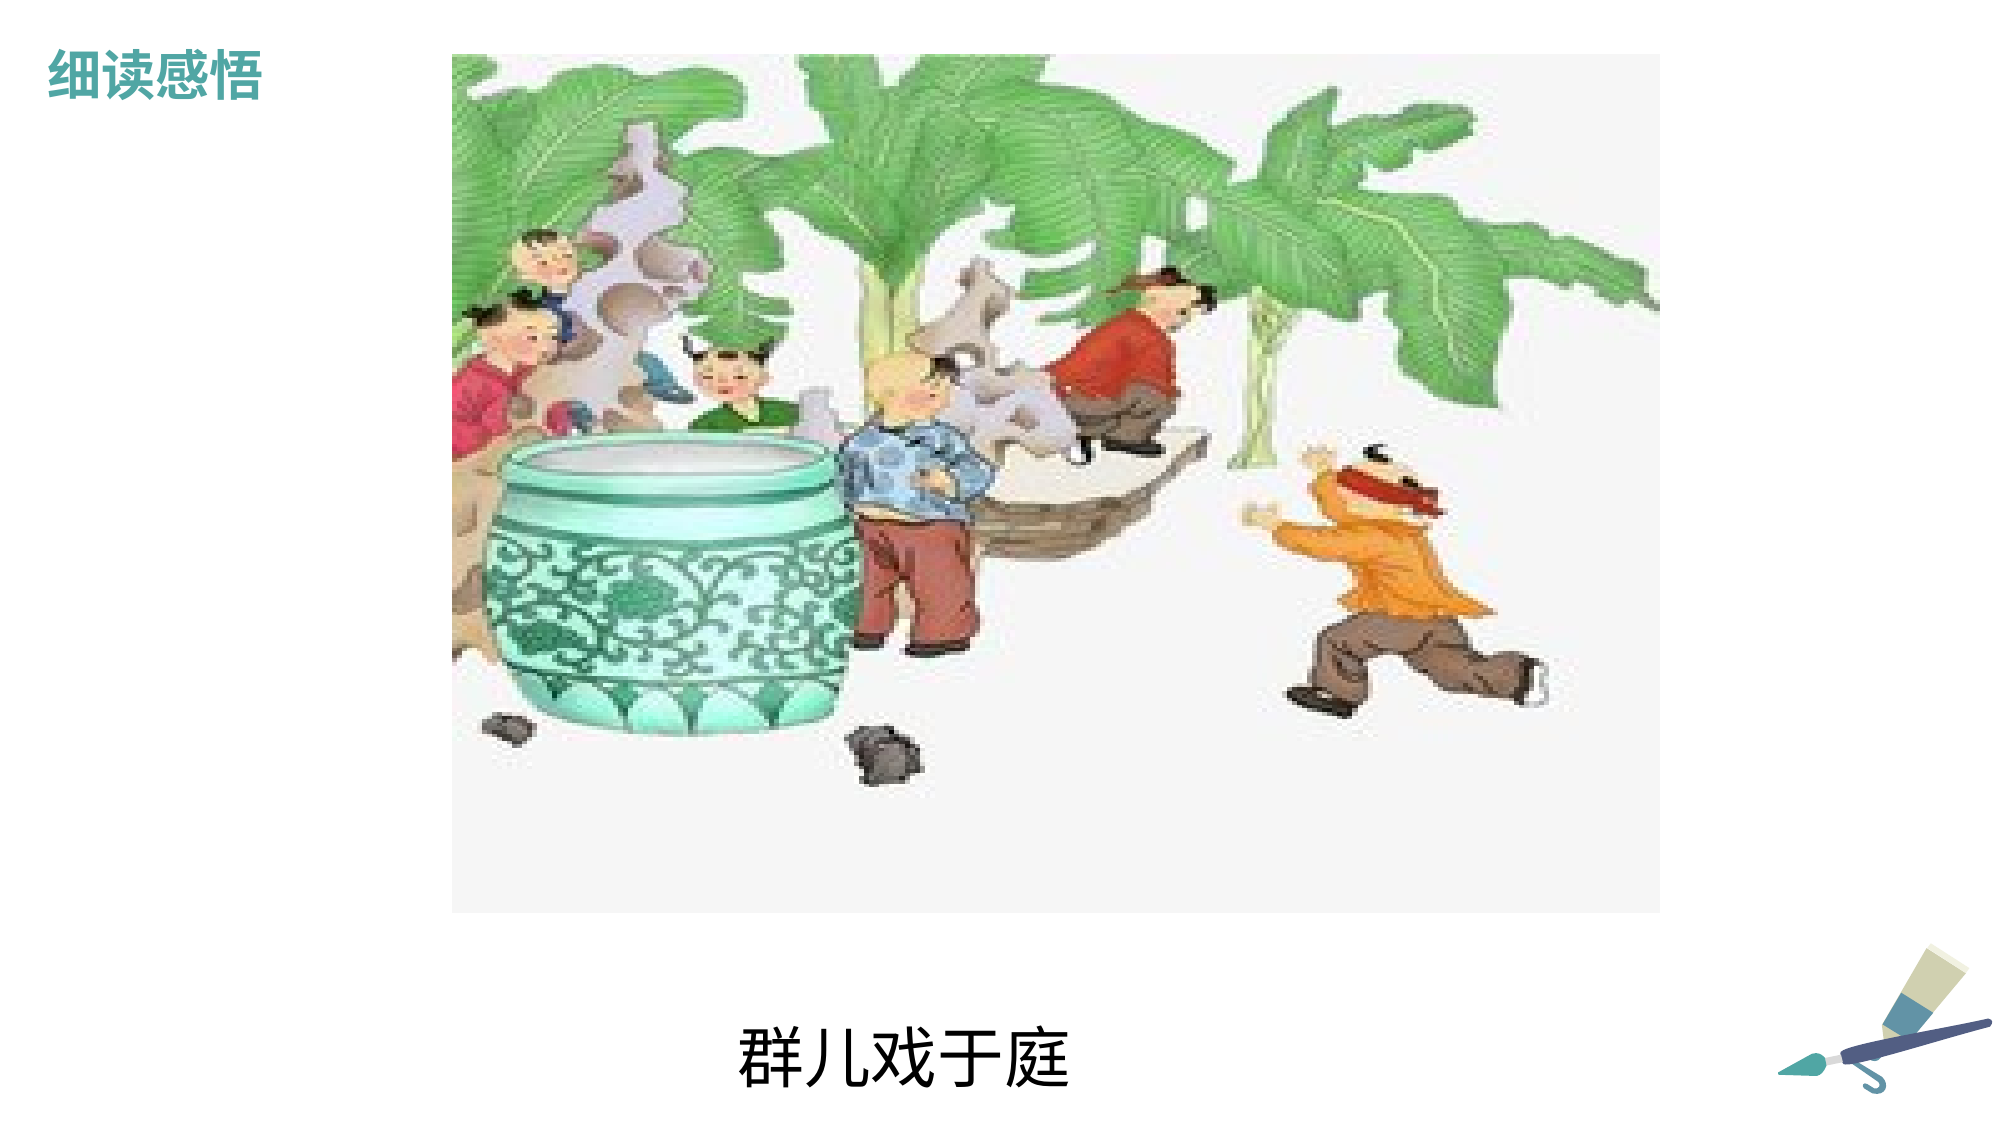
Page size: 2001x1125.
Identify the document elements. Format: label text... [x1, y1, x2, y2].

picture [451, 54, 1660, 913]
text_box 群儿戏于庭 [620, 967, 1811, 1103]
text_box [1811, 945, 1974, 1125]
text_box 细读感悟 [32, 33, 347, 114]
